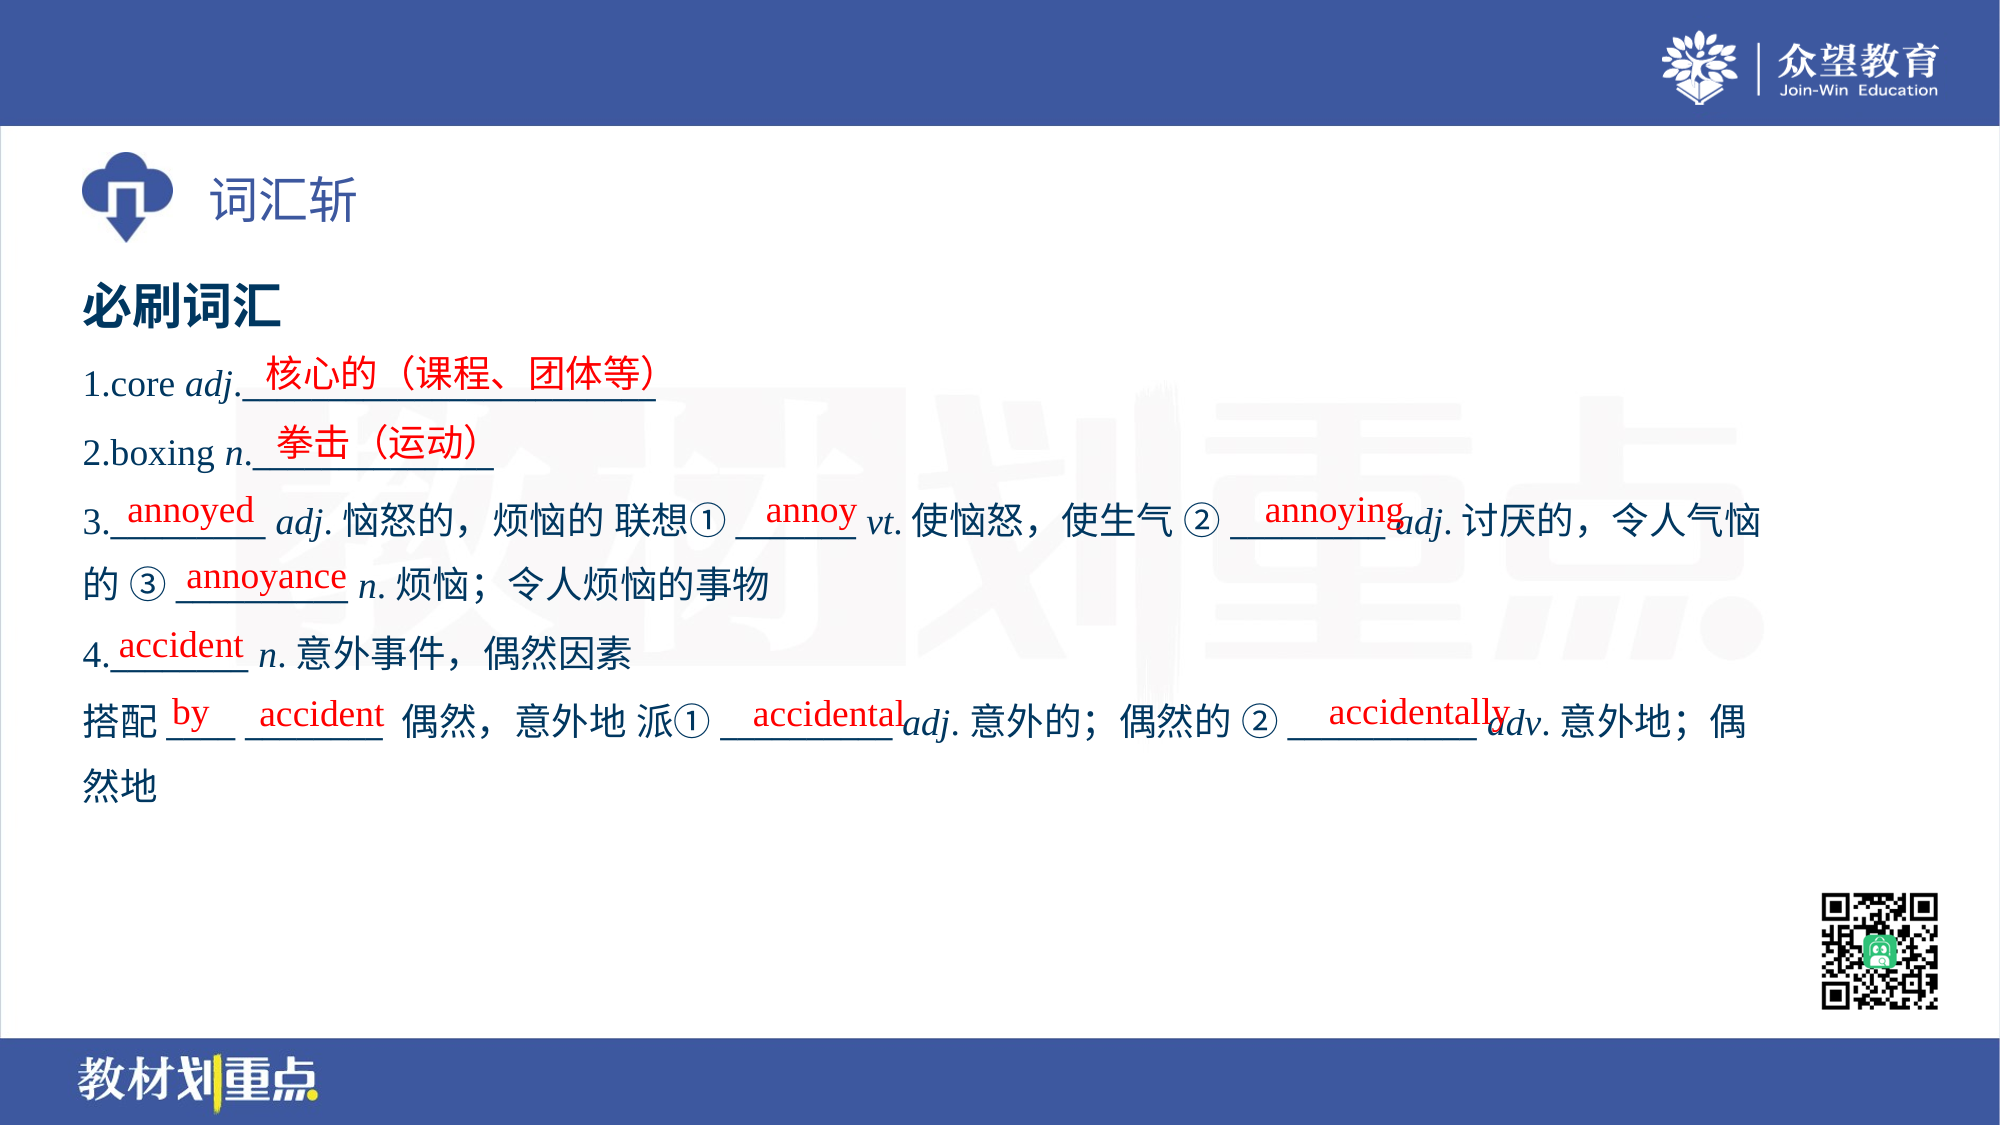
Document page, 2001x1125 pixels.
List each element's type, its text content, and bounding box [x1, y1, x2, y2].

text_box accidentally [1315, 667, 1525, 726]
text_box annoyance [172, 531, 361, 590]
text_box by [158, 667, 224, 726]
text_box accident [245, 669, 399, 728]
text_box annoy [752, 465, 872, 524]
text_box accidental [739, 669, 919, 728]
text_box annoyed [113, 465, 268, 524]
text_box annoying [1251, 465, 1419, 524]
text_box 4.________ n.意外事件，偶然因素 搭配____ ________ 偶然，意外地 派①__________ adj.意外的；偶然的 ②___________ adv.意外地；偶 然地 [82, 605, 1817, 802]
text_box 必刷词汇 [82, 247, 1817, 335]
picture [0, 0, 2000, 1125]
text_box 拳击（运动） [262, 399, 515, 458]
text_box 1.core adj.________________________ 2.boxing n.______________ 3._________ adj.恼怒的，烦恼的 联想①_______ vt.使恼怒，使生气 ②_________ adj.讨厌的，令人气恼 的 ③__________ n.烦恼；令人烦恼的事物 [82, 335, 1817, 600]
text_box accident [105, 600, 258, 659]
text_box 核心的（课程、团体等） [252, 330, 692, 389]
